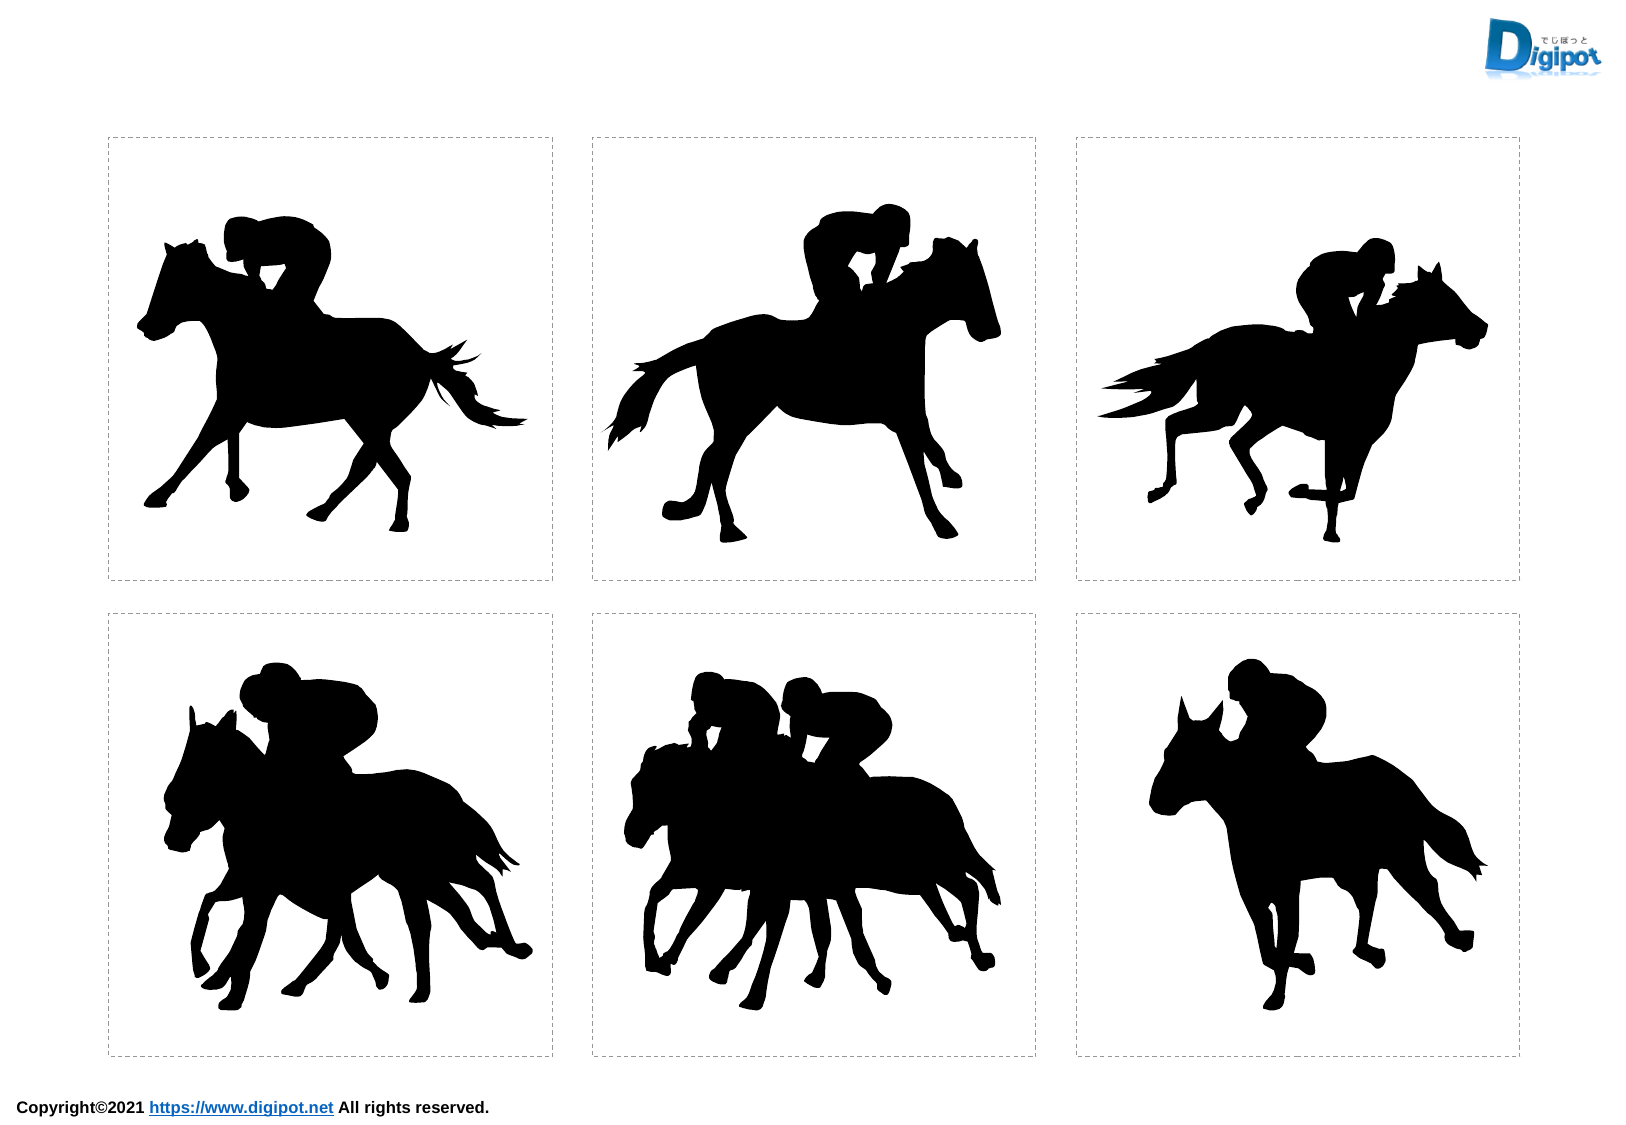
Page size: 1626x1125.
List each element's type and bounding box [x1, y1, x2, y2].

text_box [600, 203, 1001, 543]
text_box [1149, 658, 1489, 1011]
text_box [136, 216, 528, 532]
text_box [1097, 238, 1489, 543]
picture [1485, 18, 1602, 82]
text_box [163, 662, 533, 1011]
text_box [623, 671, 1002, 1011]
